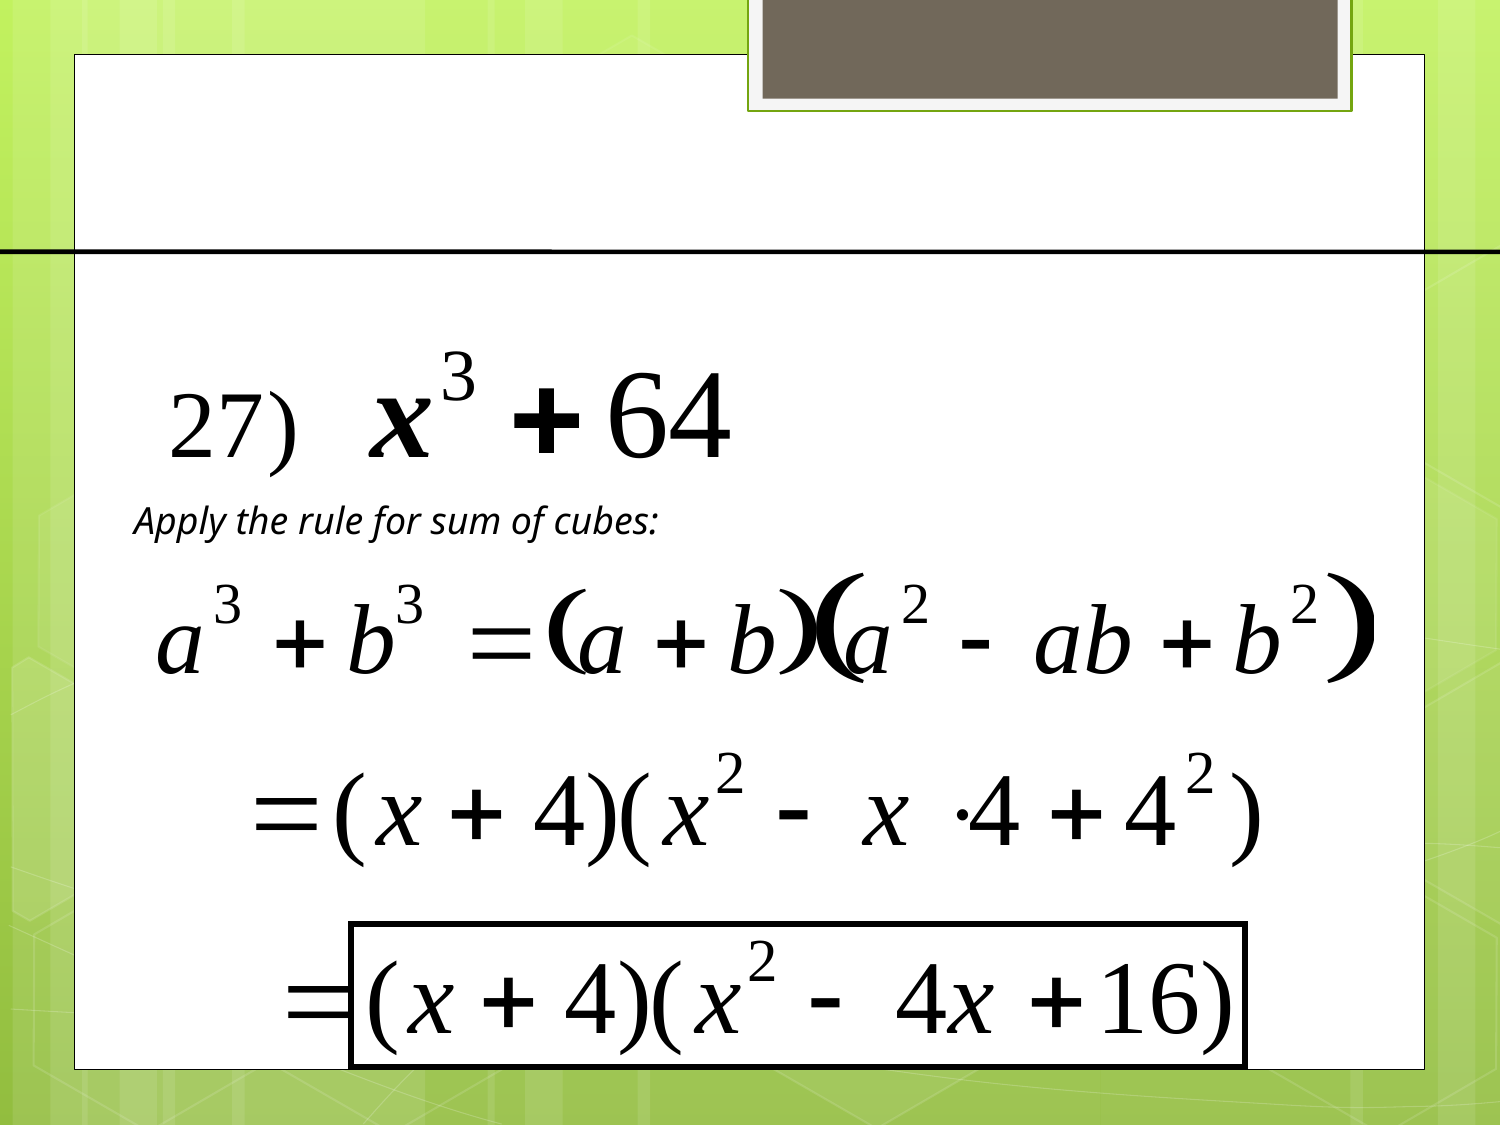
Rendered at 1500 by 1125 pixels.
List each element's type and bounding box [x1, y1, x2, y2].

text_box [351, 924, 1246, 929]
text_box [236, 740, 1273, 881]
text_box [148, 319, 755, 487]
text_box [269, 928, 1244, 1069]
text_box [119, 489, 1374, 724]
